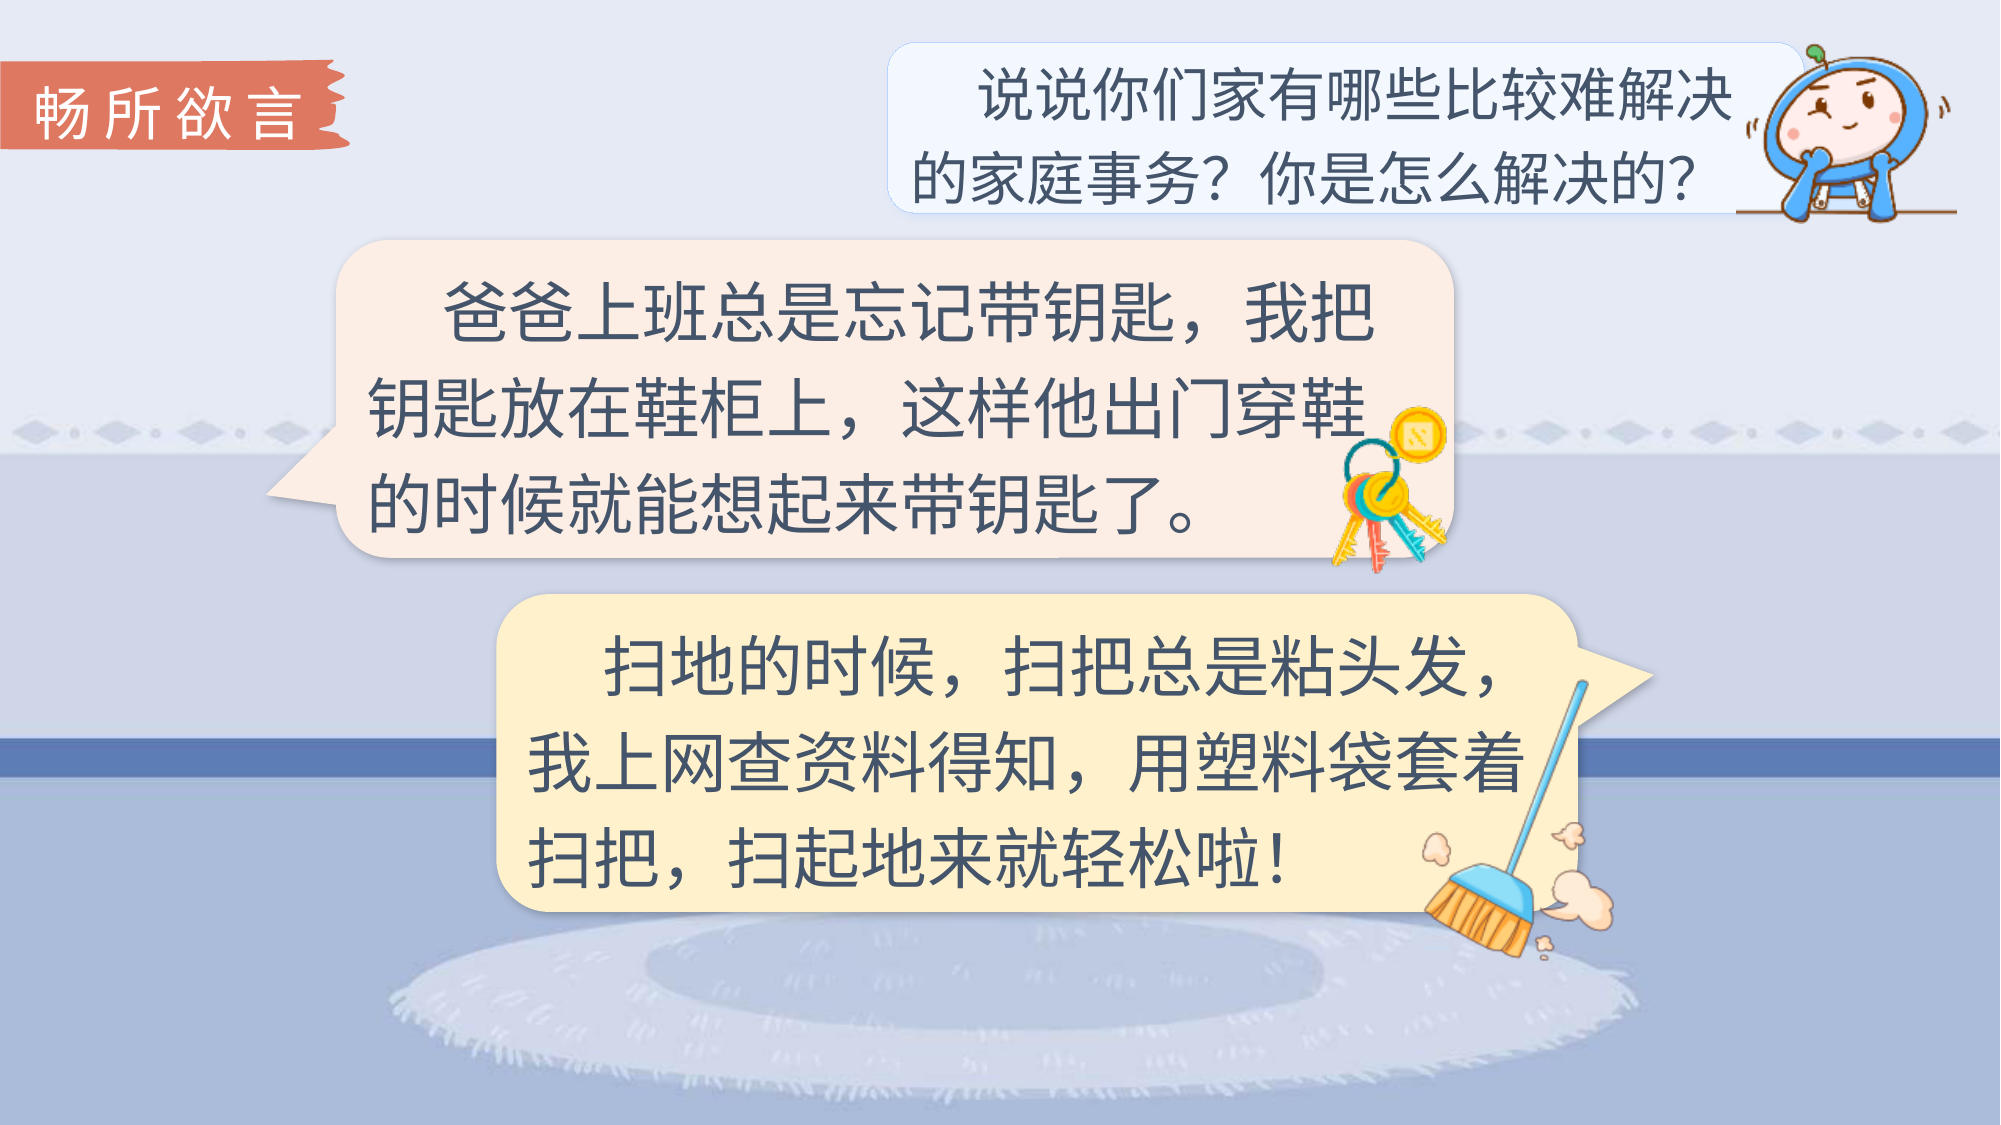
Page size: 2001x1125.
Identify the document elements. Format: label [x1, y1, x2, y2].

text_box [336, 239, 1484, 589]
text_box [0, 55, 351, 151]
picture [0, 0, 2000, 1125]
text_box [887, 40, 1957, 224]
text_box [496, 594, 1734, 1033]
